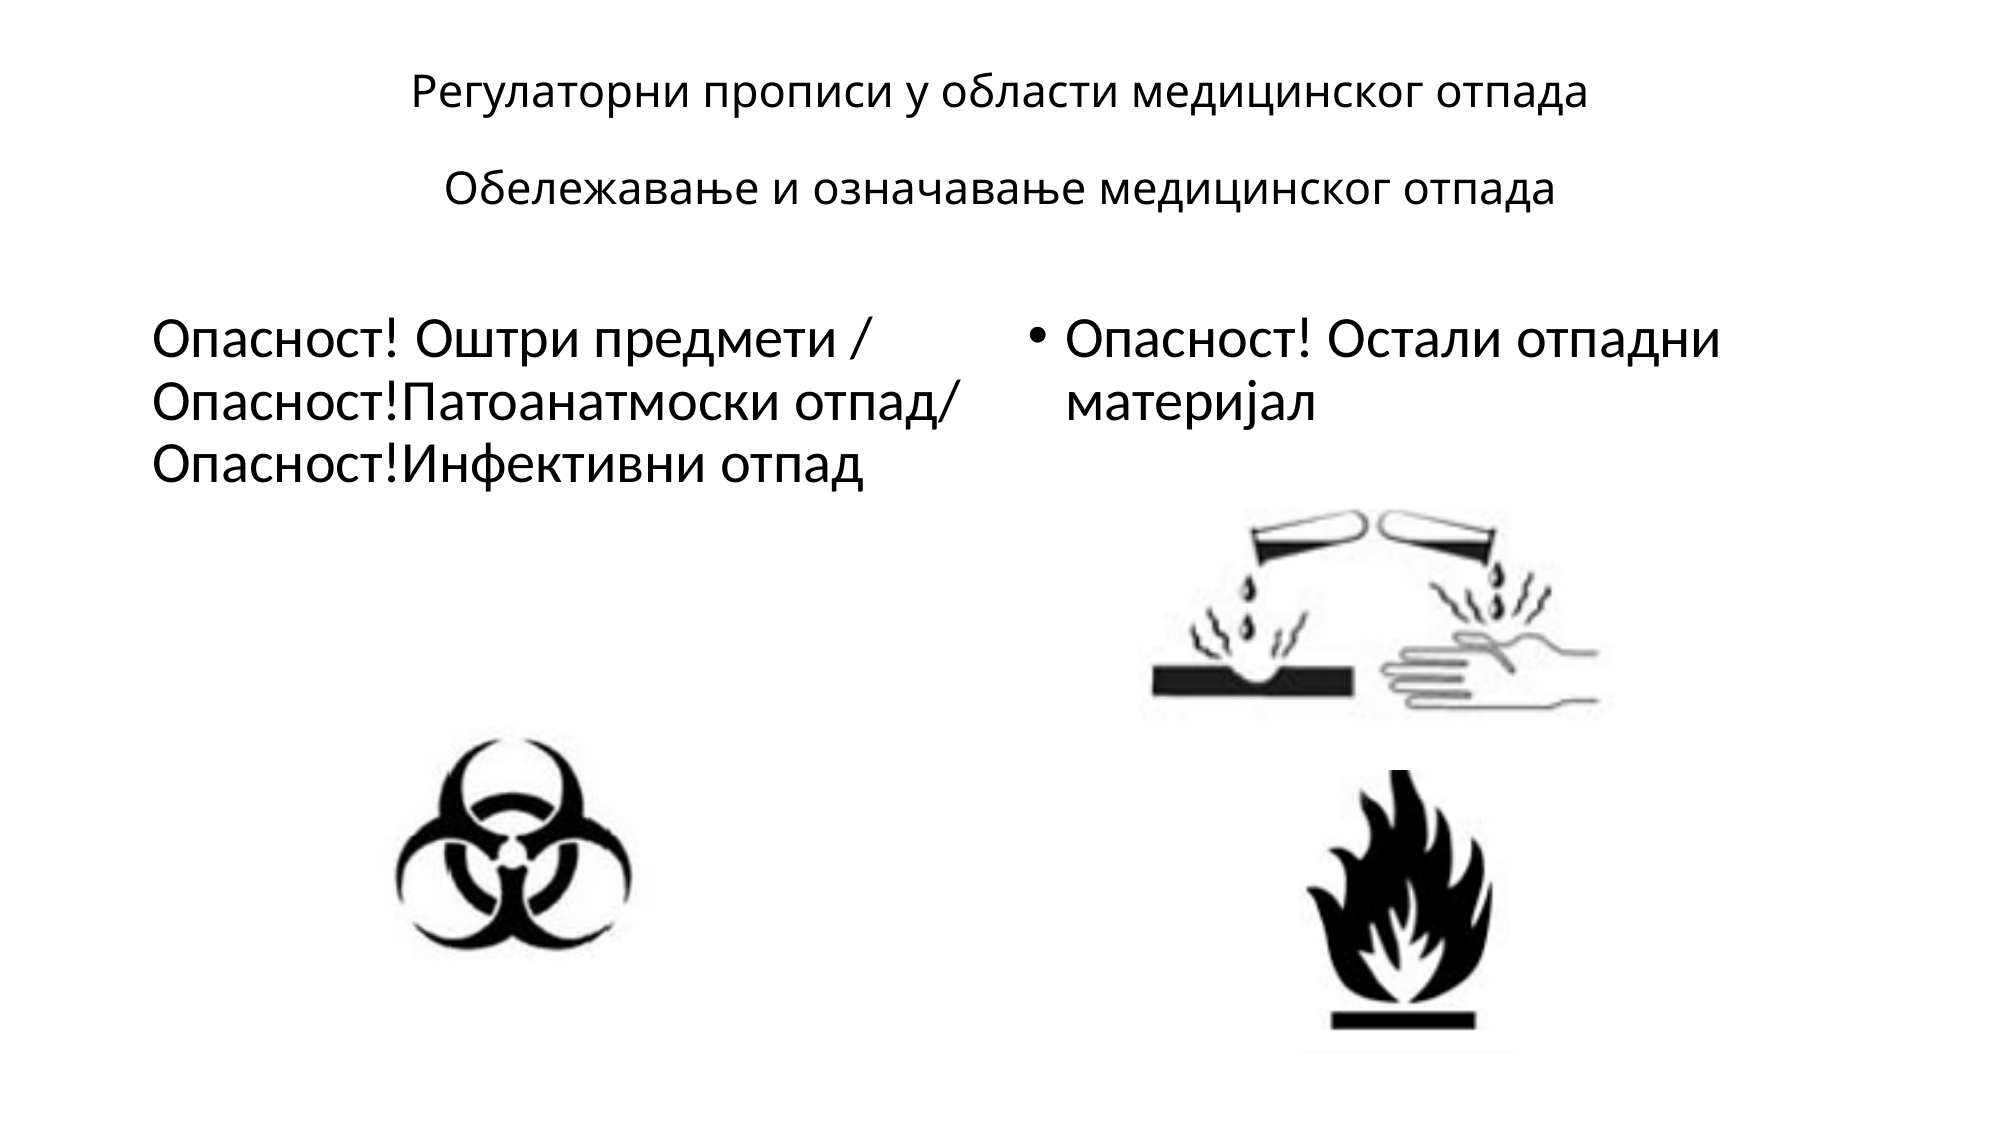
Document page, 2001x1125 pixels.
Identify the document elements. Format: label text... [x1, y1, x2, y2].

picture [379, 700, 660, 975]
title Регулаторни прописи у области медицинског отпада Обележавање и означавање медицинског отпада [137, 59, 1863, 278]
list Опасност! Остали отпадни материјал [1012, 299, 1863, 1014]
picture [1124, 468, 1625, 1057]
list Опасност! Оштри предмети / Опасност!Патоанатмоски отпад/ Опасност!Инфективни отпад [137, 299, 988, 1014]
